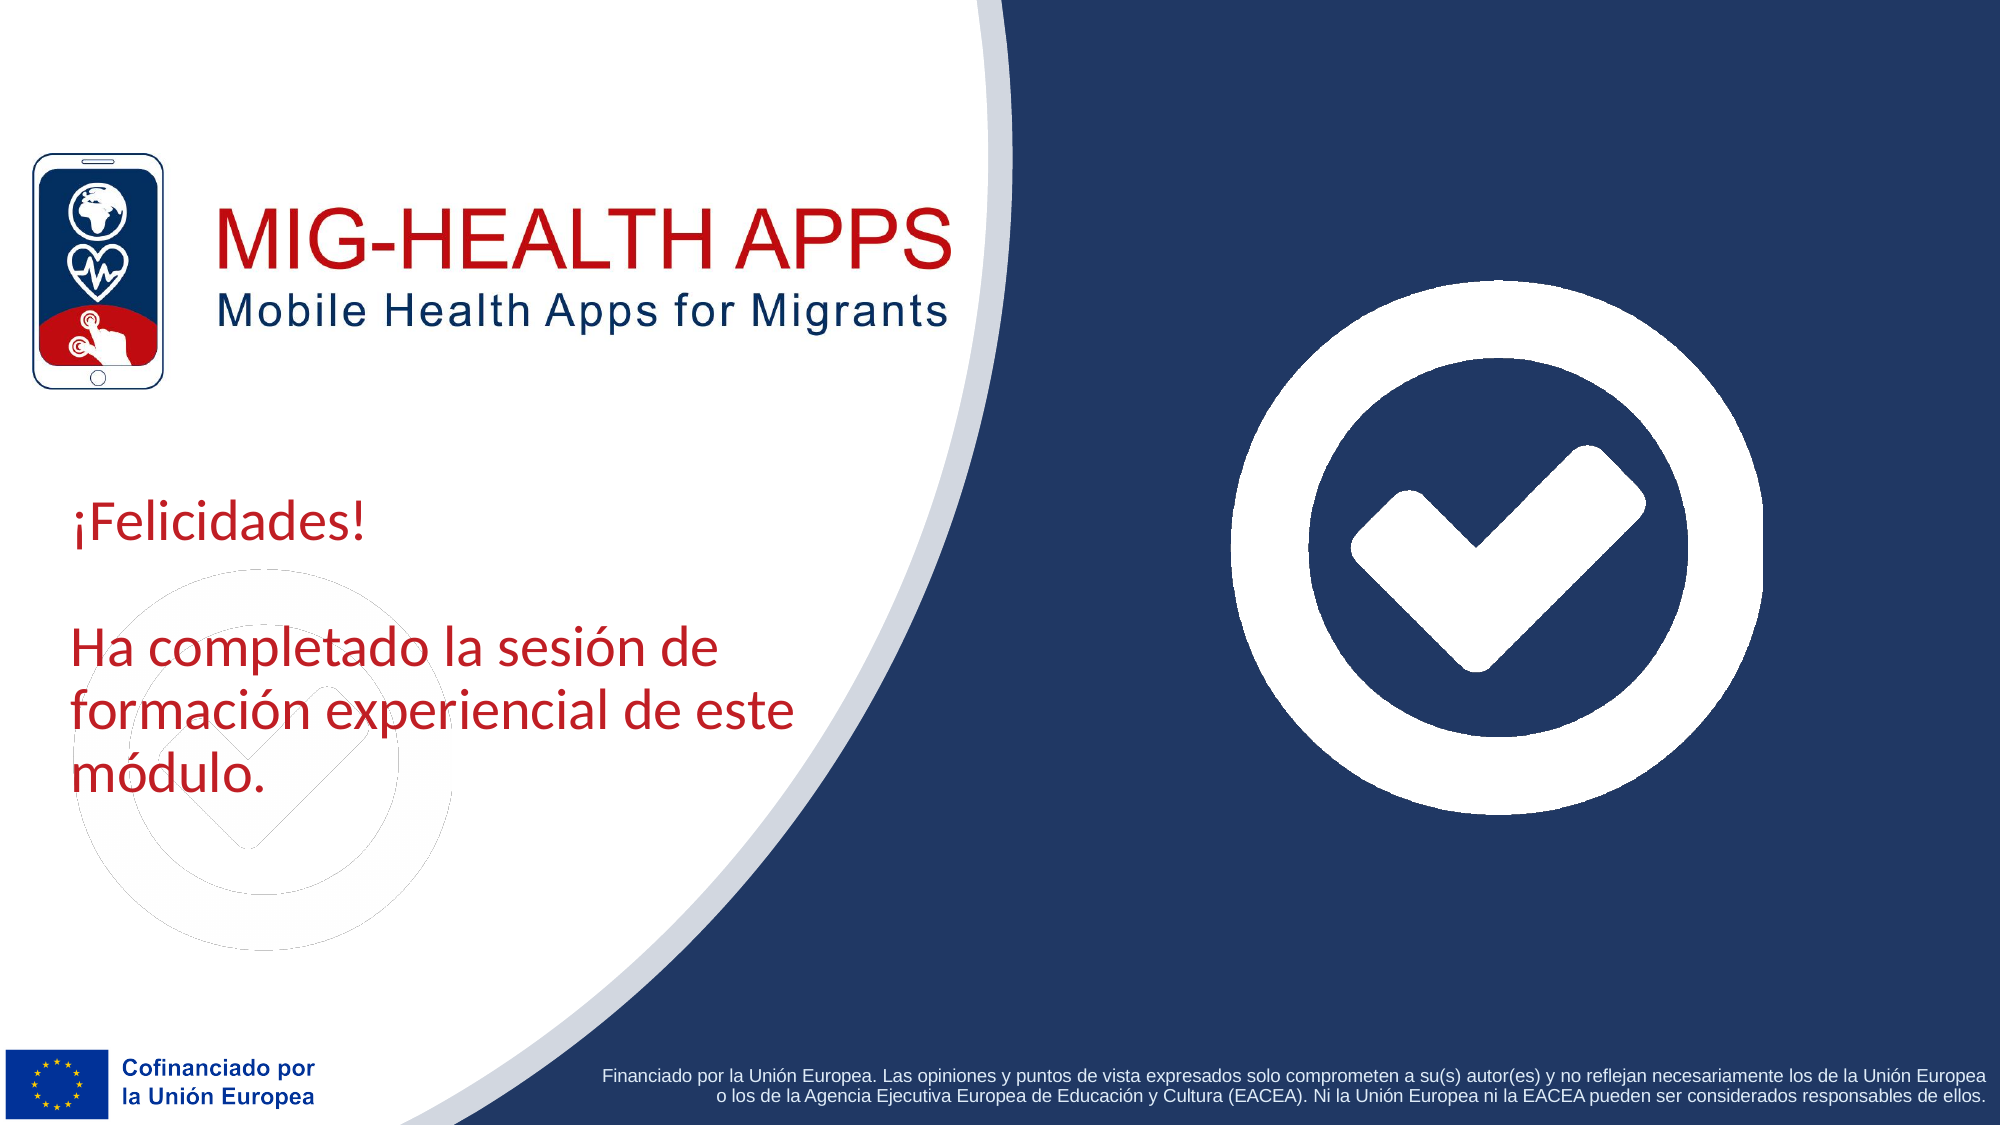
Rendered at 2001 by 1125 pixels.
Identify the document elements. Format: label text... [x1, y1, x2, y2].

picture [32, 152, 952, 390]
picture [0, 1044, 331, 1125]
picture [1226, 279, 1763, 816]
text_box [882, 0, 1013, 683]
text_box ¡Felicidades! Ha completado la sesión de formación experiencial de este módulo. [55, 479, 882, 816]
text_box Financiado por la Unión Europea. Las opiniones y puntos de vista expresados solo comprometen a su(s) autor(es) y no reflejan necesariamente los de la Unión Europea o los de la Agencia Ejecutiva Europea de Educación y Cultura (EACEA). Ni la Unión Europea ni la EACEA pueden ser considerados responsables de ellos. [579, 1050, 2000, 1124]
text_box [0, 0, 989, 1125]
picture [70, 569, 452, 951]
text_box [402, 816, 799, 1125]
